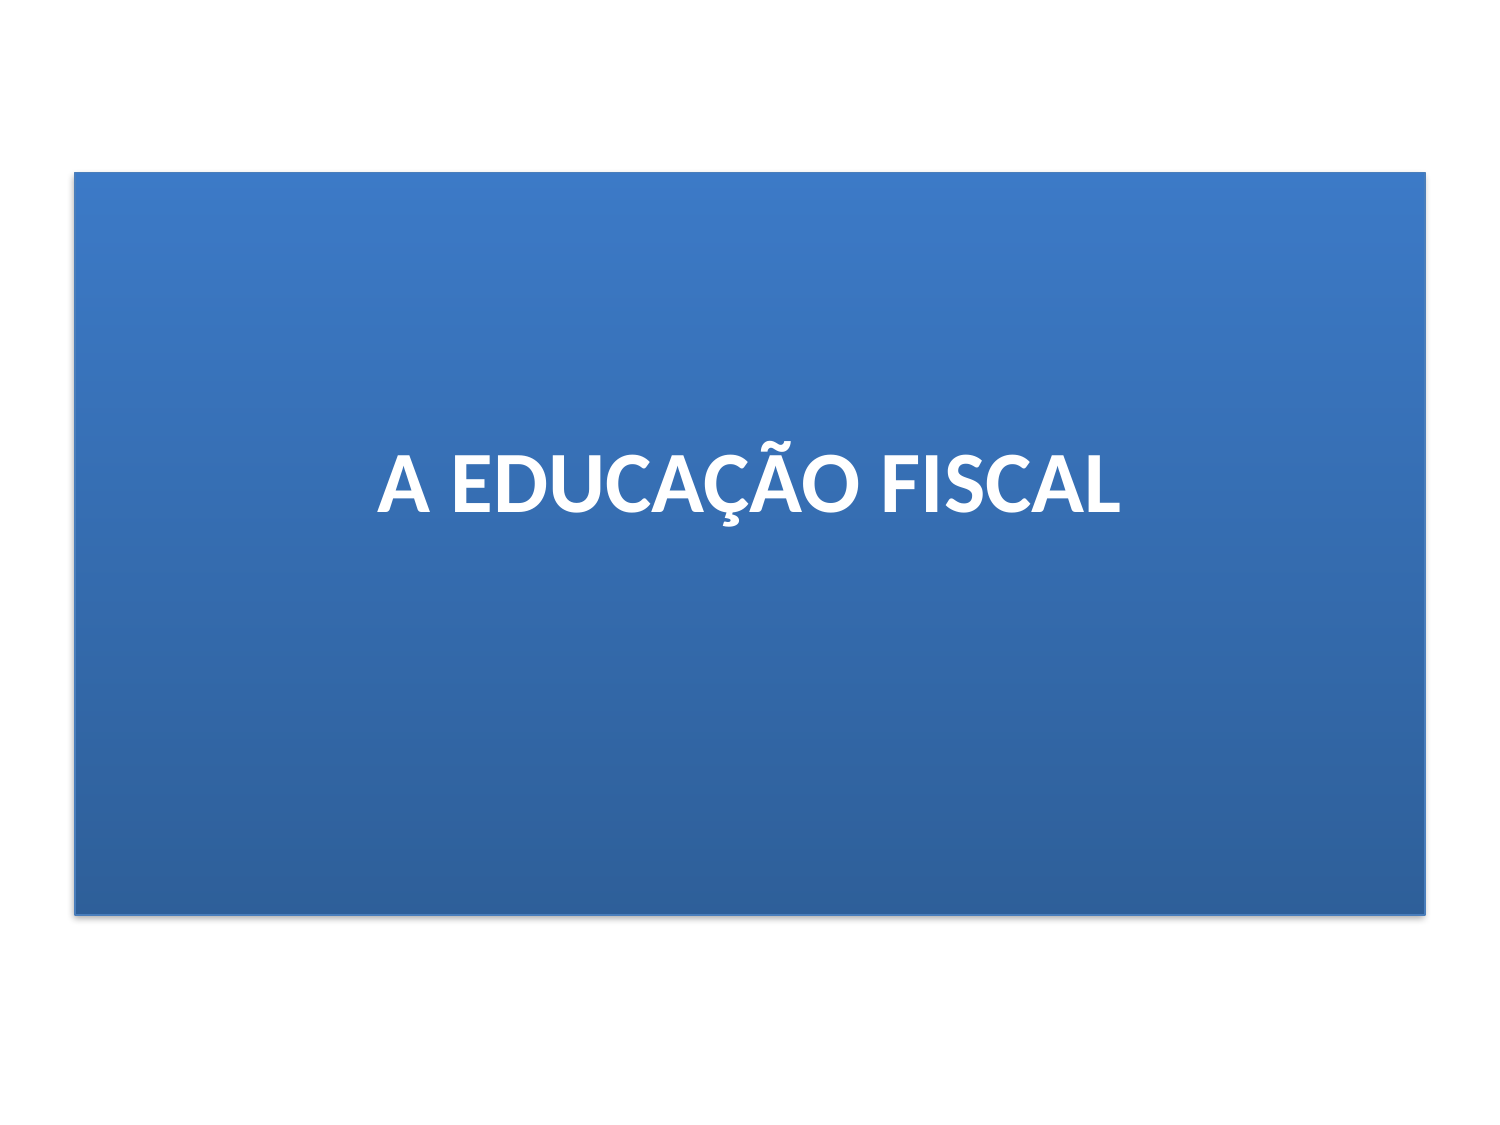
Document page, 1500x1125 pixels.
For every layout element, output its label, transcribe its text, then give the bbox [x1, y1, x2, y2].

list A EDUCAÇÃO FISCAL [74, 172, 1426, 916]
